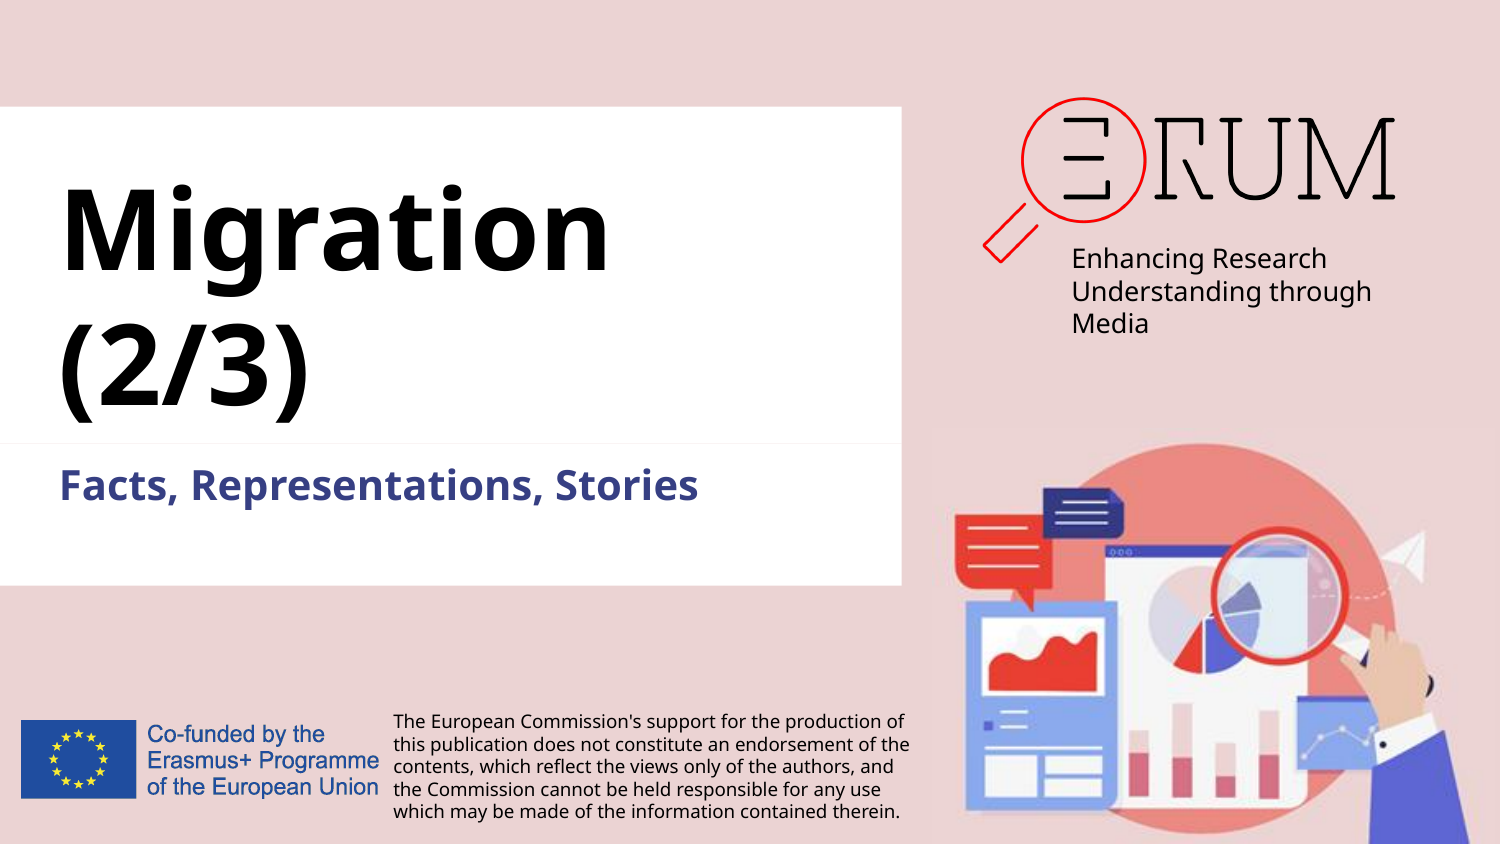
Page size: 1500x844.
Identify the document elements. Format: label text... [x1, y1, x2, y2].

subtitle Facts, Representations, Stories [0, 443, 902, 586]
picture [21, 720, 379, 799]
picture [901, 67, 1475, 283]
title Migration (2/3) [0, 106, 902, 443]
picture [932, 428, 1495, 844]
